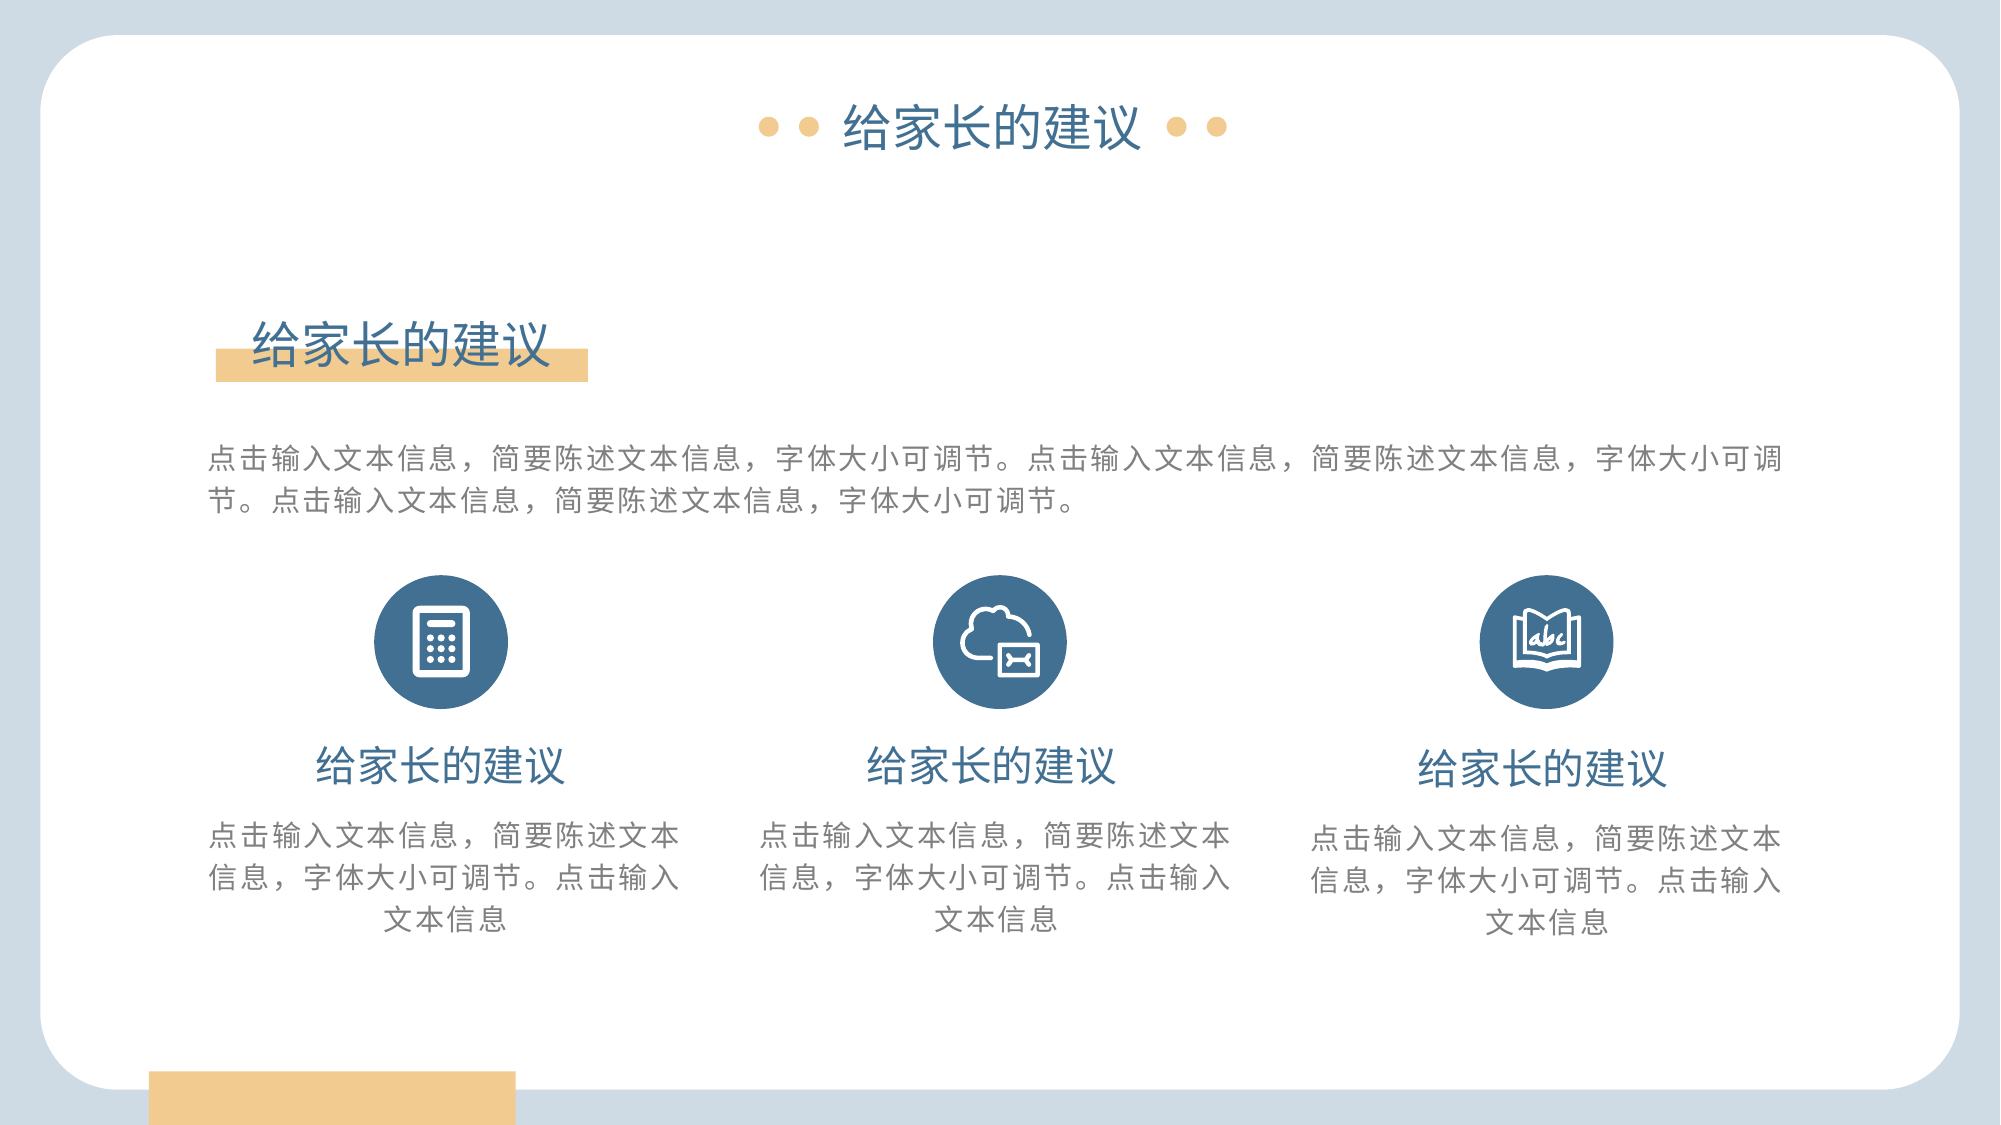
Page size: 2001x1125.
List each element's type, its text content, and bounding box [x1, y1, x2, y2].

text_box [757, 115, 780, 138]
text_box 给家长的建议 [1402, 735, 1684, 801]
text_box 给家长的建议 [851, 732, 1133, 798]
text_box 给家长的建议 [827, 88, 1158, 164]
text_box [215, 348, 589, 383]
text_box [797, 115, 820, 138]
text_box [997, 642, 1040, 678]
text_box [1165, 115, 1188, 138]
text_box [373, 574, 510, 711]
text_box [148, 1070, 517, 1125]
text_box 给家长的建议 [301, 732, 582, 798]
text_box [931, 574, 1068, 711]
text_box 点击输入文本信息，简要陈述文本信息，字体大小可调节。点击输入文本信息 [1295, 805, 1800, 947]
text_box [412, 605, 470, 678]
text_box [1478, 574, 1615, 711]
text_box [960, 604, 1032, 661]
text_box 点击输入文本信息，简要陈述文本信息，字体大小可调节。点击输入文本信息 [744, 802, 1249, 944]
text_box [1512, 608, 1582, 672]
text_box 给家长的建议 [236, 306, 567, 381]
text_box 点击输入文本信息，简要陈述文本信息，字体大小可调节。点击输入文本信息 [193, 802, 698, 944]
text_box [39, 34, 1961, 1091]
text_box 点击输入文本信息，简要陈述文本信息，字体大小可调节。点击输入文本信息，简要陈述文本信息，字体大小可调节。点击输入文本信息，简要陈述文本信息，字体大小可调节。 [193, 425, 1826, 525]
text_box [1205, 115, 1228, 138]
